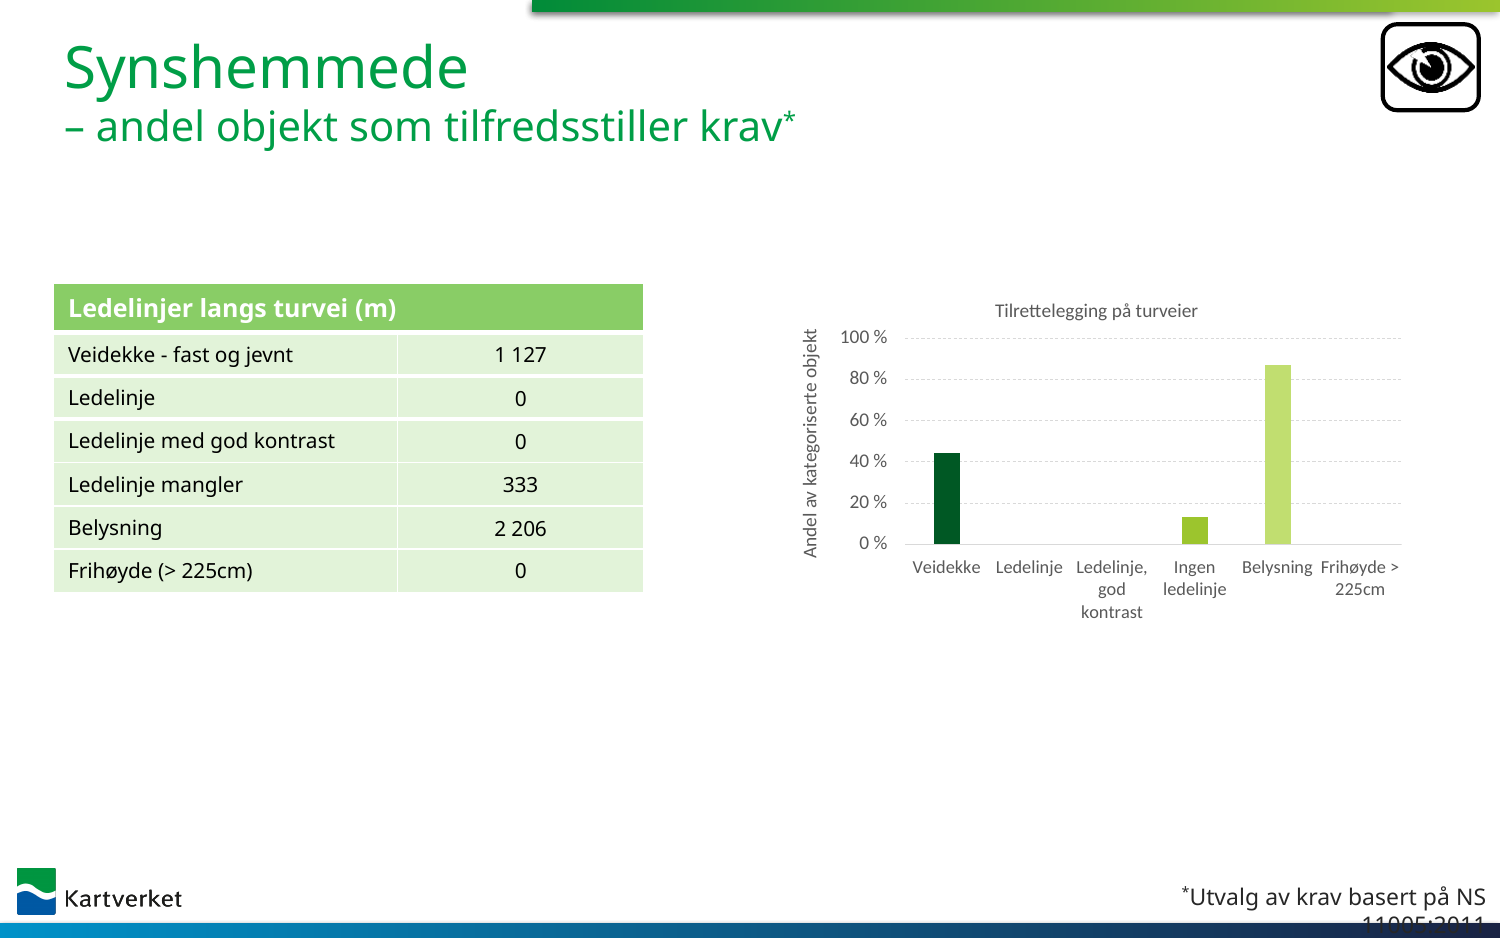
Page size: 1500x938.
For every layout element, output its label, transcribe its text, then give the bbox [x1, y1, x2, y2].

table_cell Veidekke - fast og jevnt [54, 335, 397, 374]
table_cell Ledelinje med god kontrast [54, 421, 397, 462]
table_cell 2 206 [398, 507, 643, 548]
table_cell Frihøyde (> 225cm) [54, 550, 397, 592]
table_cell Ledelinje [54, 378, 397, 417]
table_cell 0 [398, 378, 643, 417]
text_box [1382, 24, 1480, 111]
text_box Synshemmede – andel objekt som tilfredsstiller krav* [49, 24, 1431, 158]
table_header Ledelinjer langs turvei (m) [54, 284, 643, 330]
table_cell 333 [398, 463, 643, 505]
text_box *Utvalg av krav basert på NS 11005:2011 [1068, 873, 1500, 938]
table_cell Ledelinje mangler [54, 463, 397, 505]
table_cell Belysning [54, 507, 397, 548]
table_cell 1 127 [398, 335, 643, 374]
table_cell 0 [398, 550, 643, 592]
picture [791, 291, 1402, 630]
table_cell 0 [398, 421, 643, 462]
